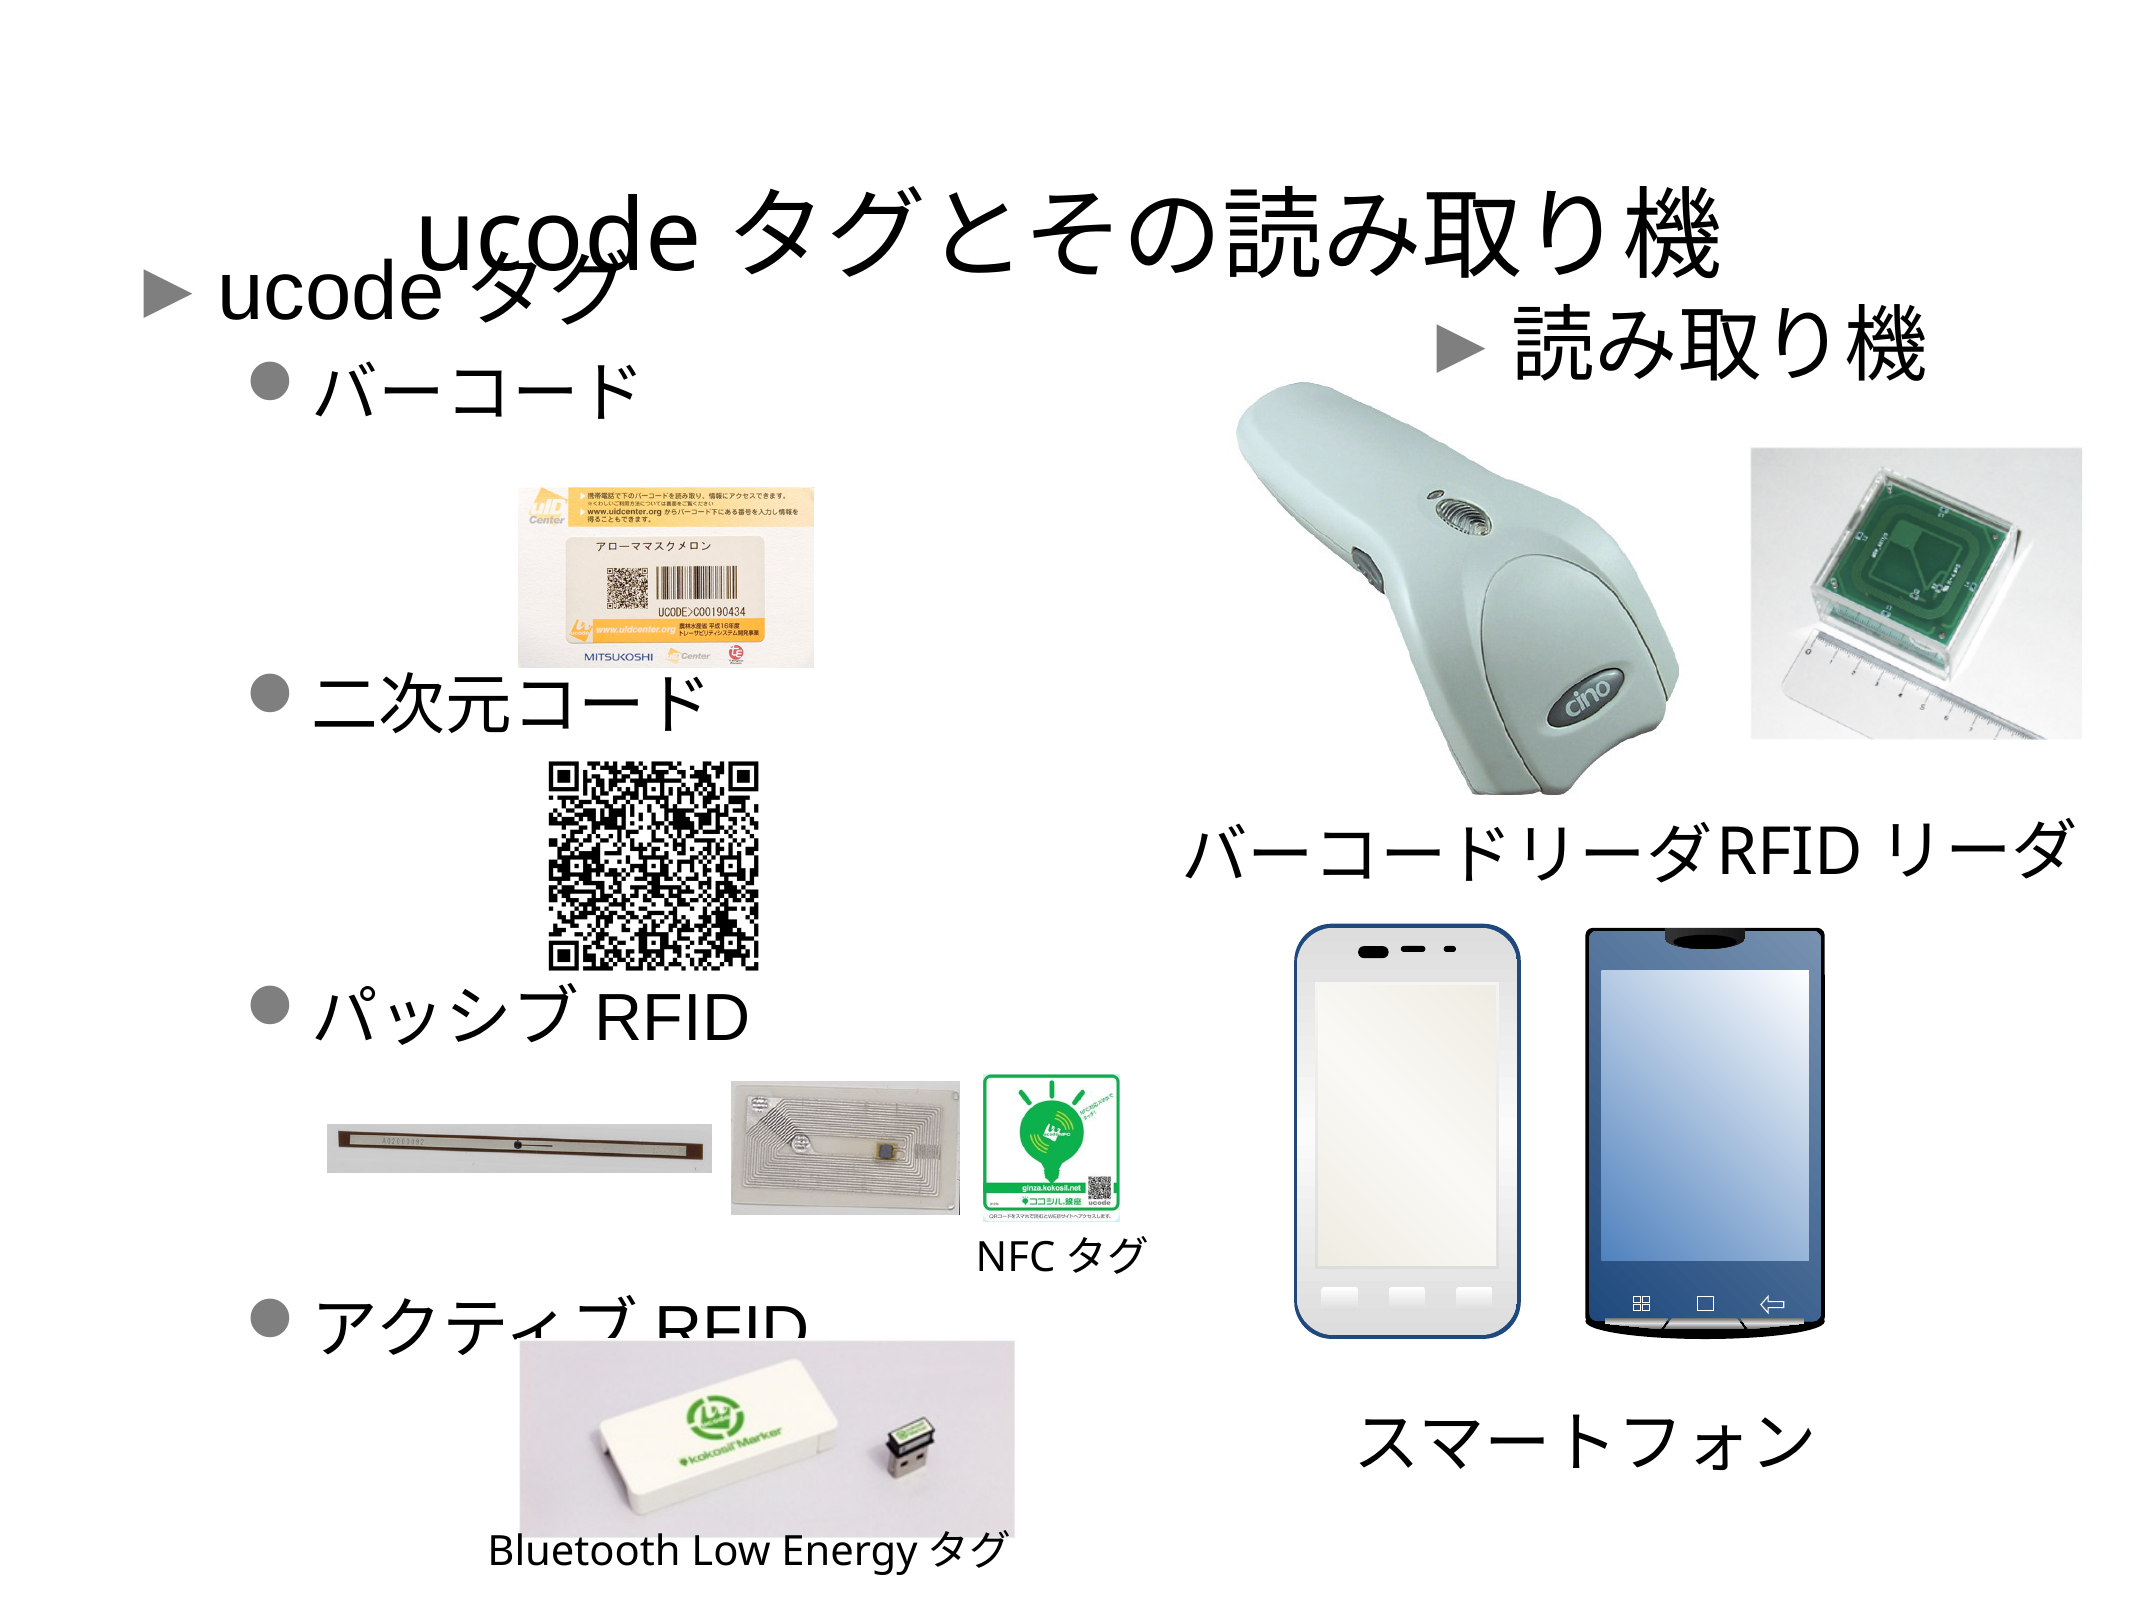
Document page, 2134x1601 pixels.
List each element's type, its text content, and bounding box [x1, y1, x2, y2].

picture [731, 1081, 960, 1216]
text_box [1585, 927, 1826, 1340]
picture [516, 1338, 1018, 1541]
list ucodeタグ バーコード 二次元コード パッシブRFID アクティブRFID [0, 290, 929, 1532]
picture [517, 486, 814, 668]
list 読み取り機 [1205, 265, 2134, 417]
picture [983, 1074, 1121, 1223]
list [1182, 294, 1752, 888]
text_box Bluetooth Low Energyタグ [472, 1516, 1026, 1582]
text_box バーコードリーダ [1166, 804, 1728, 899]
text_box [1293, 923, 1522, 1340]
text_box RFIDリーダ [1750, 800, 2094, 895]
text_box NFCタグ [960, 1222, 1164, 1287]
picture [535, 754, 768, 978]
text_box スマートフォン [1338, 1392, 1832, 1487]
title ucodeタグとその読み取り機 [62, 107, 2075, 355]
picture [1749, 446, 2083, 741]
picture [326, 1123, 712, 1173]
